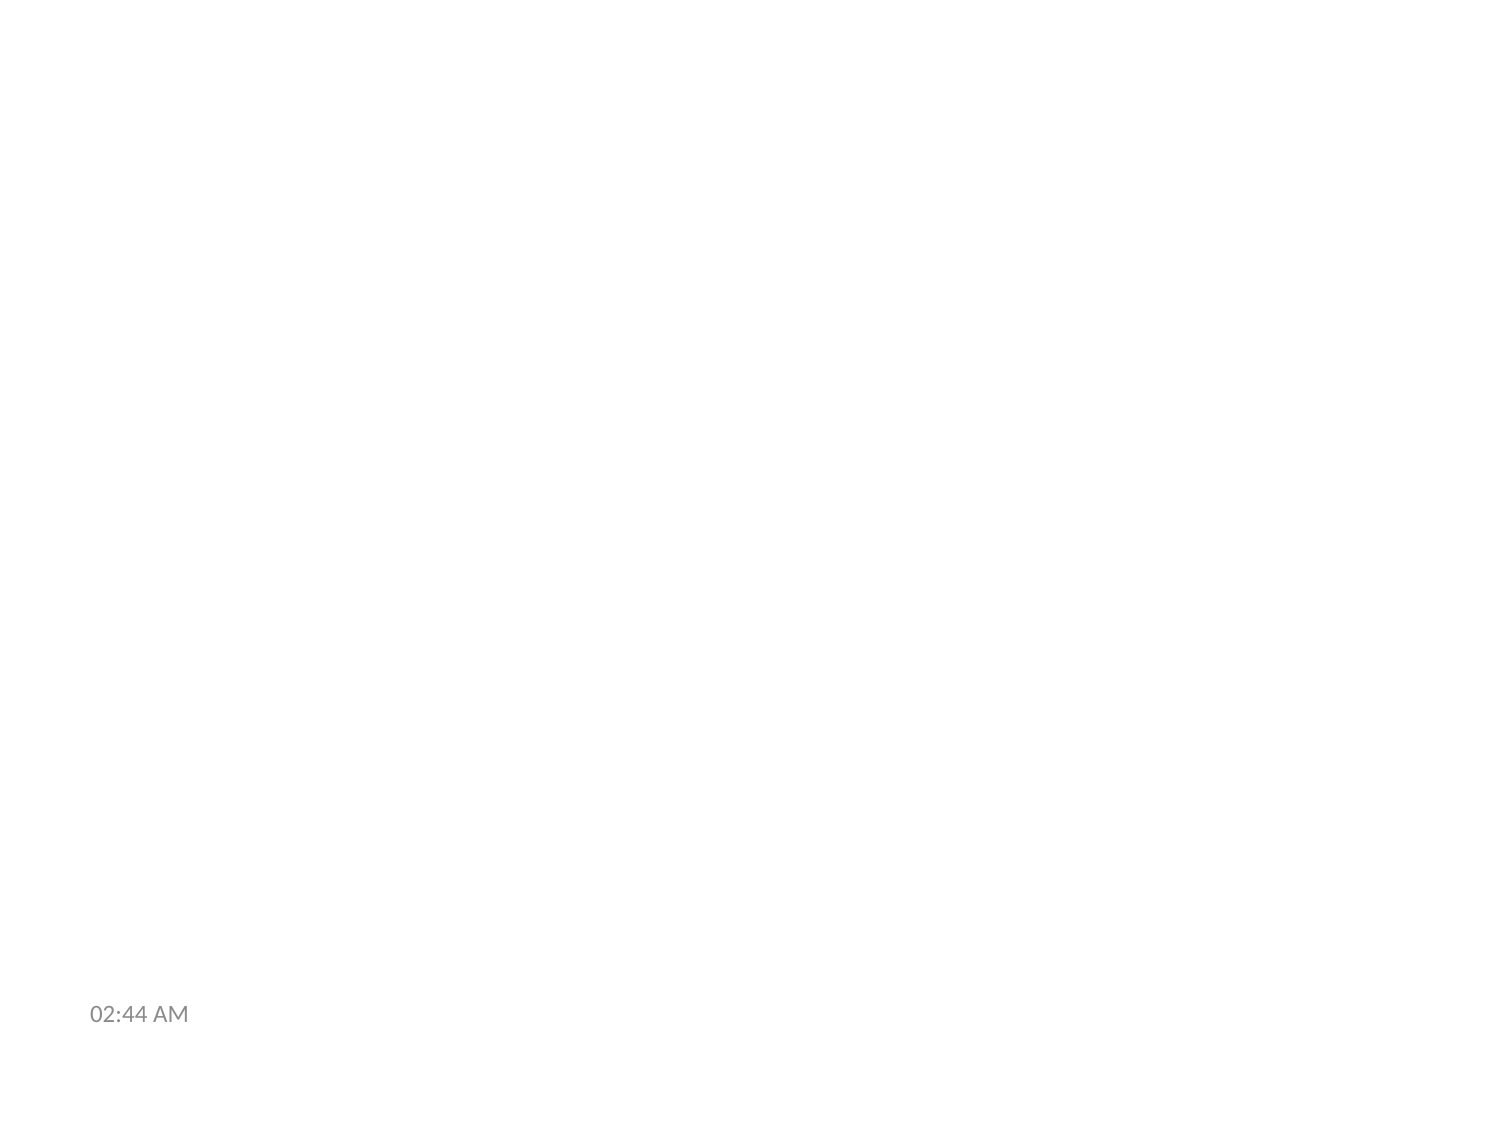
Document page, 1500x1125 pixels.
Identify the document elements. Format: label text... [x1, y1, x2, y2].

text_box 3:35 PM [75, 982, 425, 1043]
